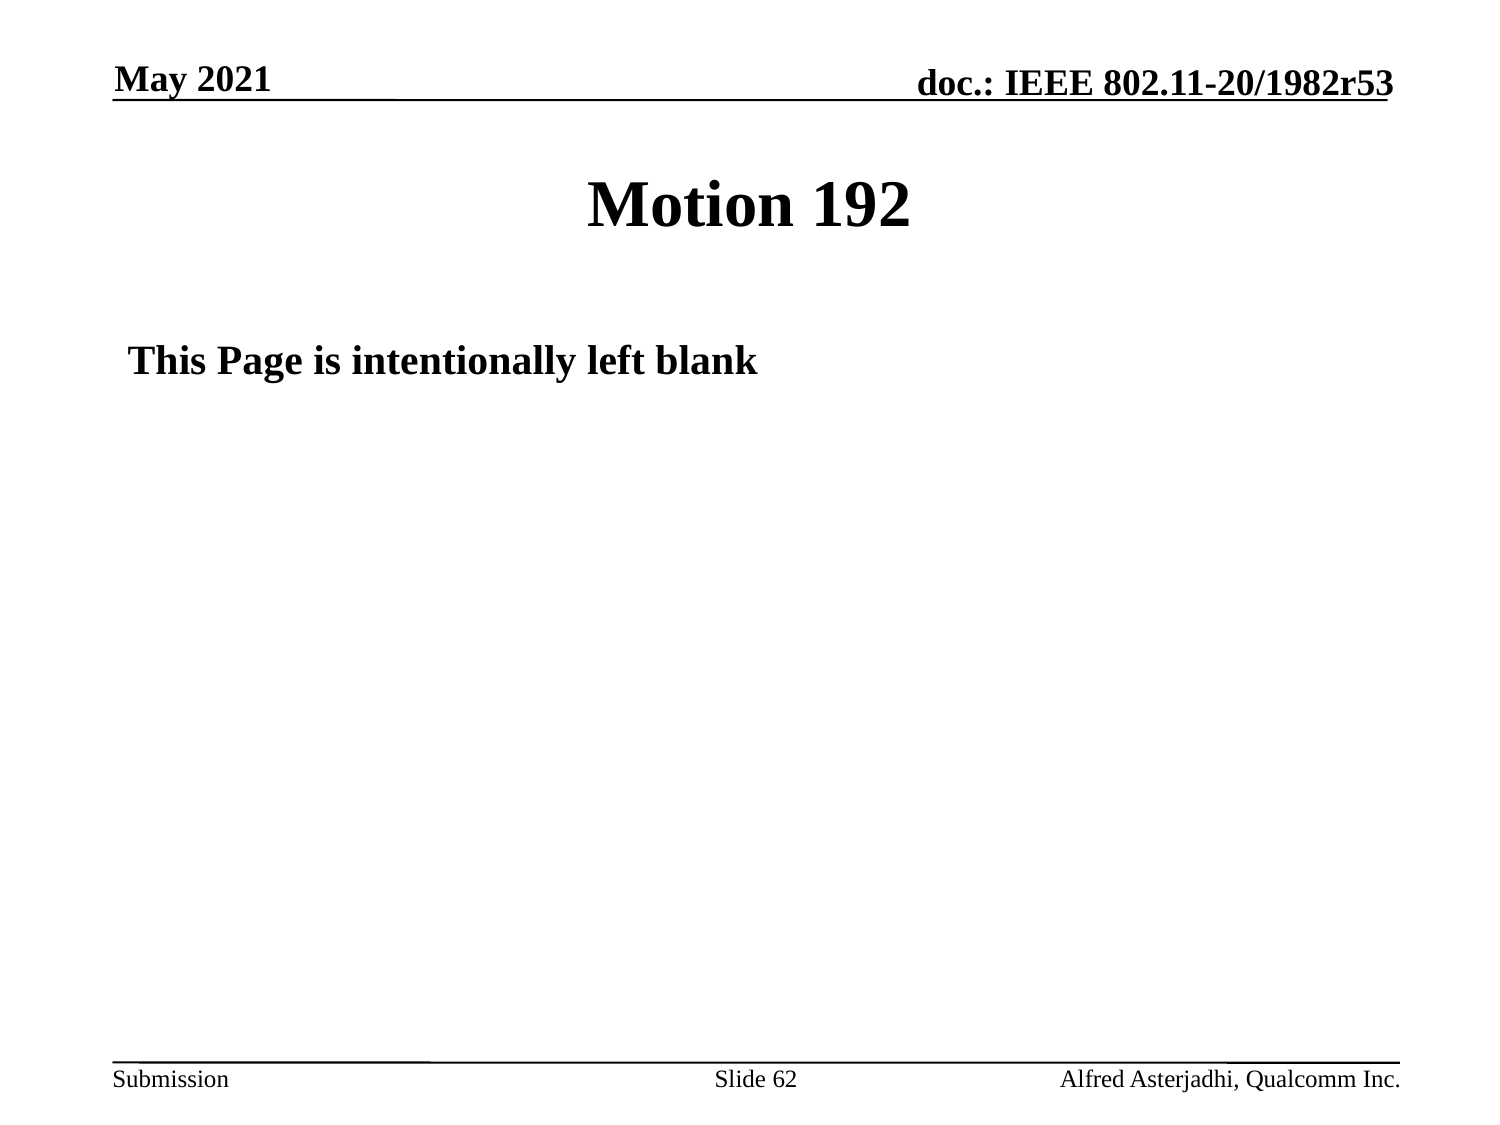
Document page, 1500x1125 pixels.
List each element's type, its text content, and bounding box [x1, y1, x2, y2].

slide_number Slide 62 [712, 1061, 800, 1123]
footer Alfred Asterjadhi, Qualcomm Inc. [878, 1061, 1402, 1093]
list This Page is intentionally left blank [112, 324, 1388, 1000]
title Motion 192 [112, 112, 1388, 288]
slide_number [114, 54, 423, 100]
